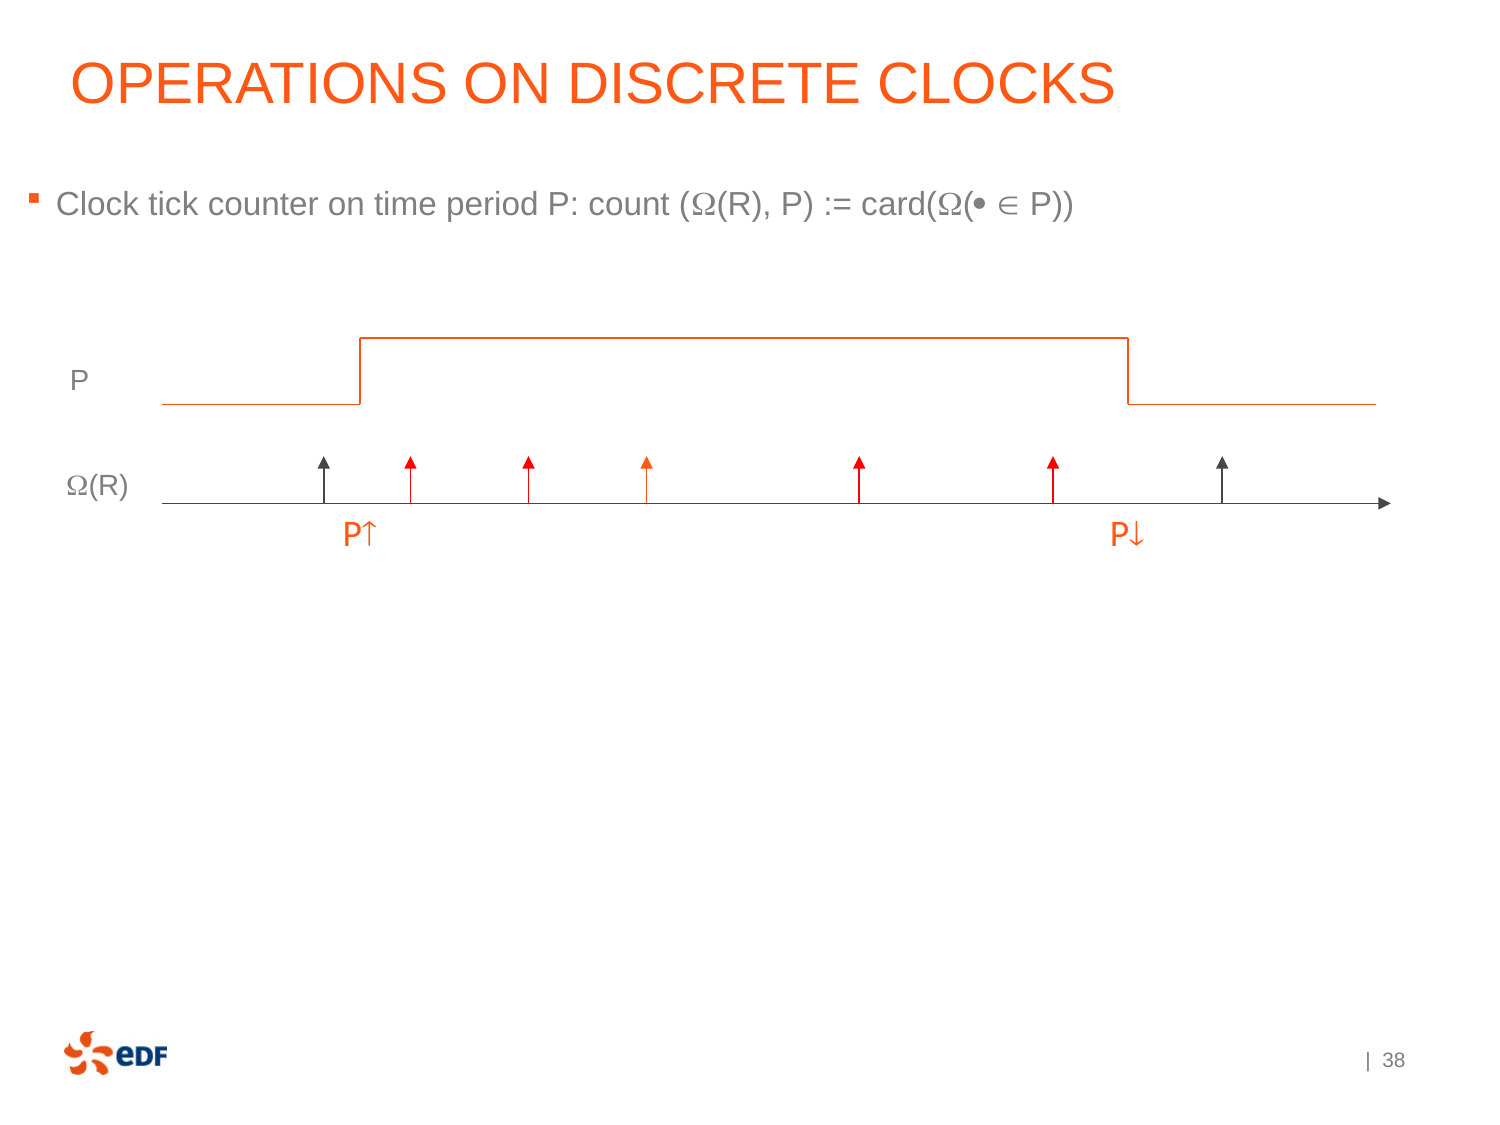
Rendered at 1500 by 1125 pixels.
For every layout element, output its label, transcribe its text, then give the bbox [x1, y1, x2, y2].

title Operations on discrete clocks [64, 45, 1436, 185]
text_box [50, 337, 1392, 563]
list Clock tick counter on time period P: count ((R), P) := card((  P)) [20, 182, 1391, 980]
picture [64, 1031, 167, 1075]
